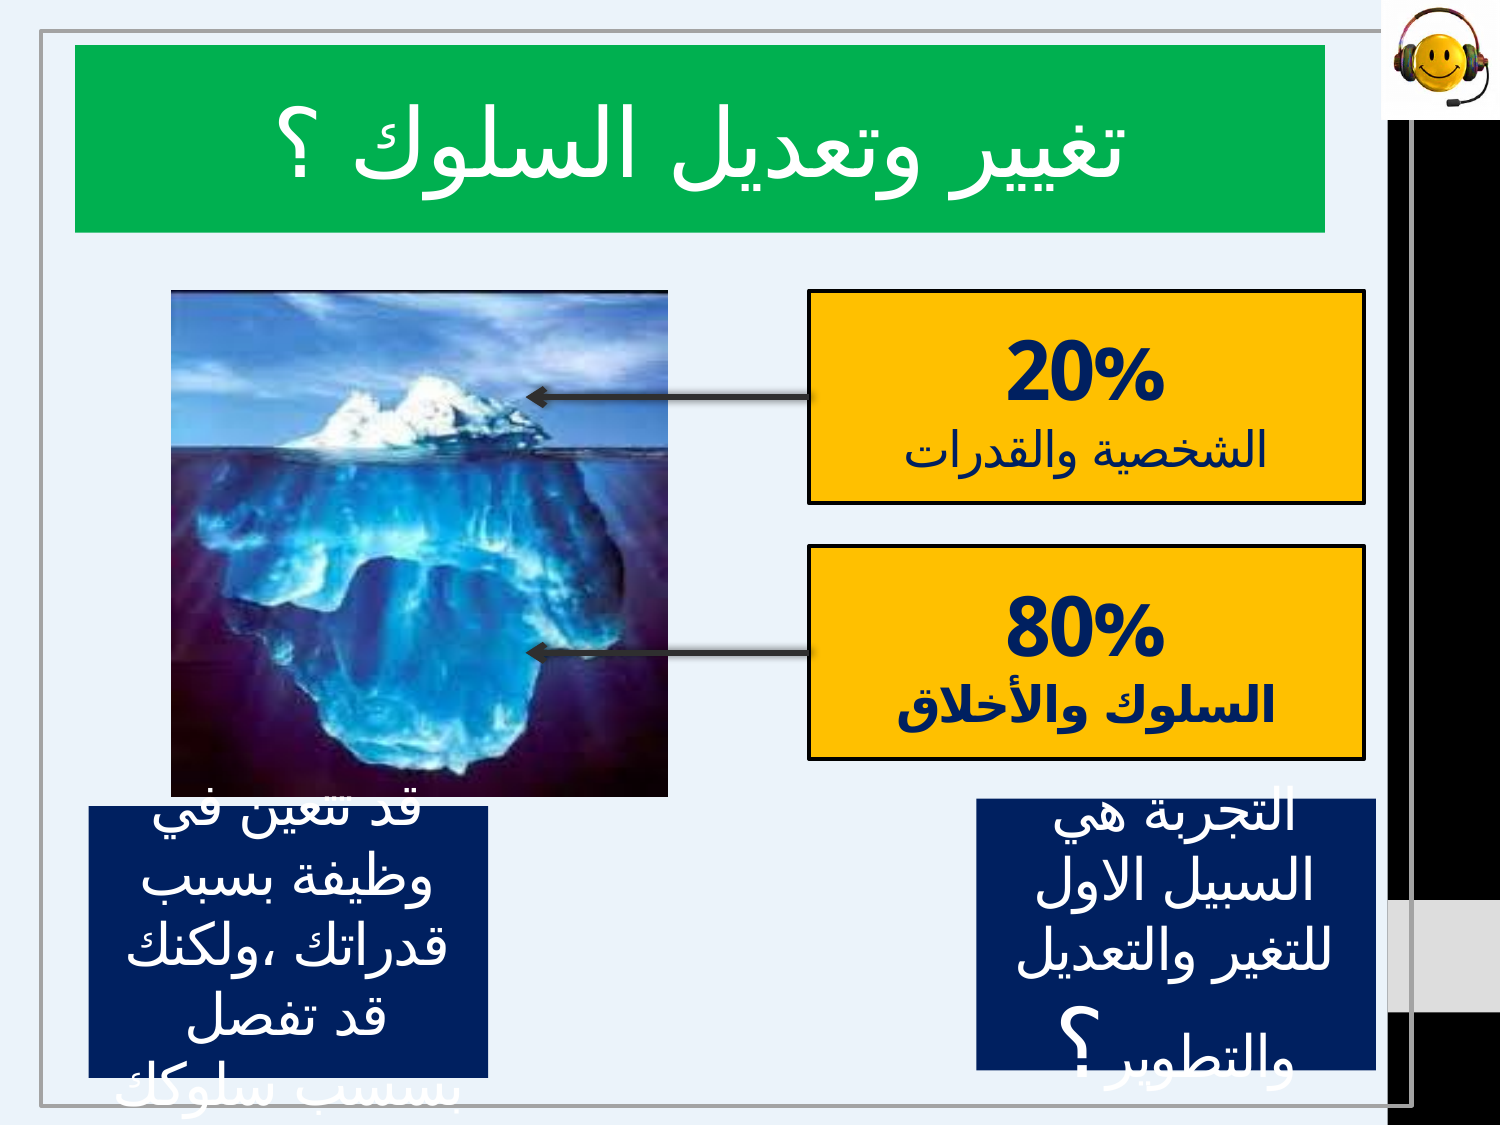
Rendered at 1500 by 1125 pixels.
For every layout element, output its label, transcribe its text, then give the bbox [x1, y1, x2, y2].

picture [1381, 0, 1500, 120]
text_box السلبيات [530, 648, 668, 652]
text_box التجربة هي السبيل الاول للتغير والتعديل والتطوير؟ [976, 798, 1376, 1071]
text_box [39, 29, 1414, 1108]
text_box قد تتعين في وظيفة بسبب قدراتك ،ولكنك قد تفصل بسسب سلوكك [88, 806, 489, 1078]
text_box انتبه لما تقوله للمتبرع والداعم [172, 285, 814, 802]
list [170, 290, 668, 798]
text_box السلبيات [530, 392, 668, 396]
